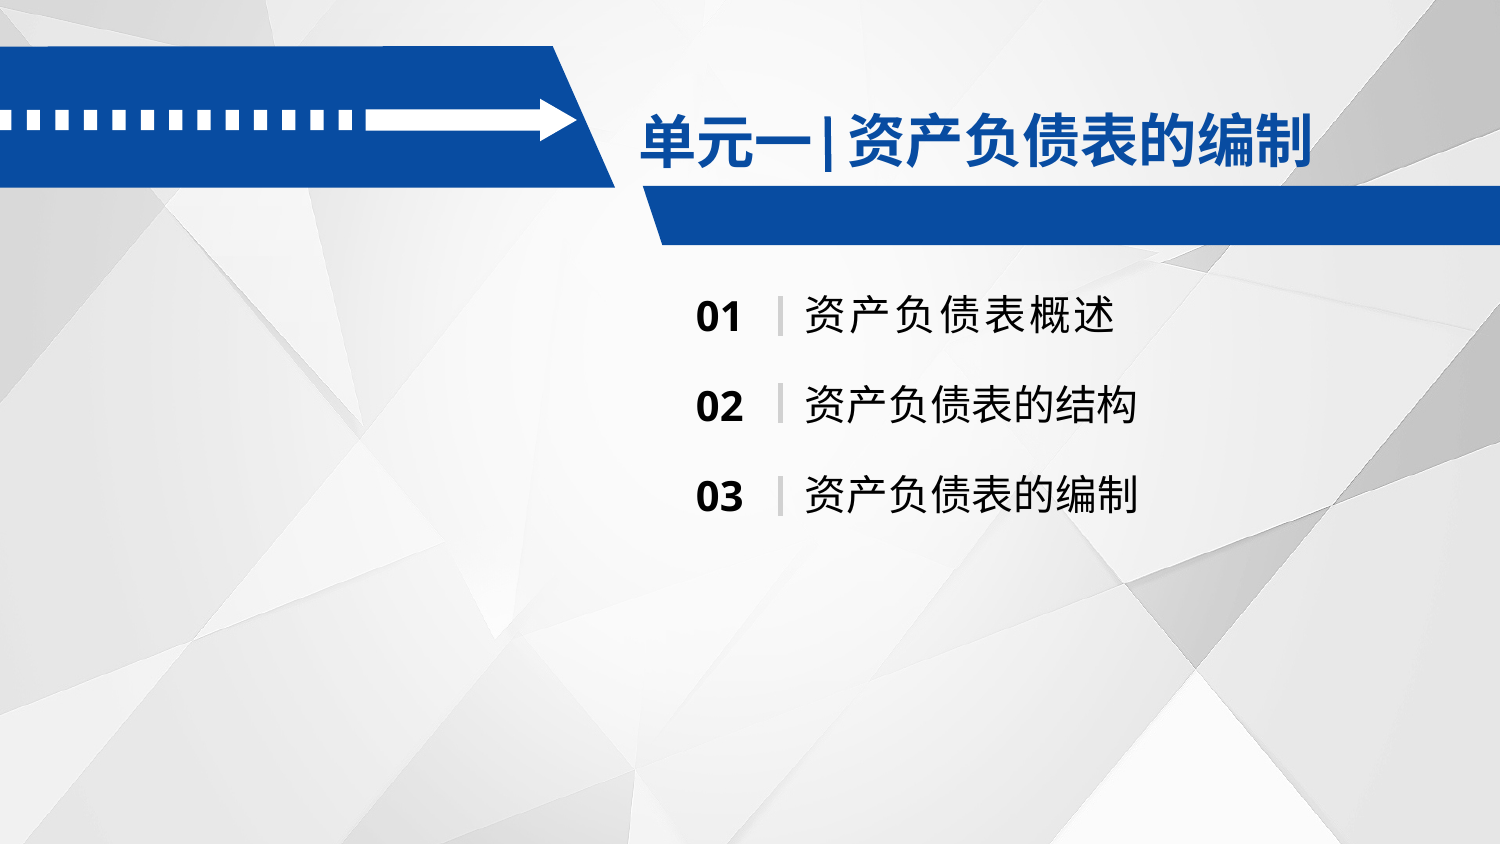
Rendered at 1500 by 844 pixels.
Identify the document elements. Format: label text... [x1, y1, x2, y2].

text_box 资产负债表概述 [804, 268, 1304, 358]
text_box [282, 109, 296, 131]
text_box [0, 46, 616, 188]
text_box [310, 109, 324, 131]
text_box [338, 109, 352, 131]
text_box [83, 109, 98, 131]
text_box [642, 185, 1500, 246]
text_box 资产负债表的编制 [804, 448, 1320, 539]
text_box 资产负债表的结构 [804, 358, 1406, 449]
text_box 单元一 [577, 99, 825, 172]
text_box 资产负债表的编制 [836, 98, 1500, 178]
text_box [140, 109, 155, 131]
text_box [225, 109, 239, 131]
text_box 01 [678, 281, 762, 349]
text_box 03 [678, 461, 762, 529]
text_box [0, 109, 12, 131]
text_box [197, 109, 211, 131]
text_box [365, 98, 577, 142]
picture [0, 0, 1500, 844]
text_box [169, 109, 183, 131]
text_box [26, 109, 40, 131]
text_box 02 [678, 371, 762, 439]
text_box [55, 109, 69, 131]
text_box [112, 109, 126, 131]
text_box [253, 109, 268, 131]
